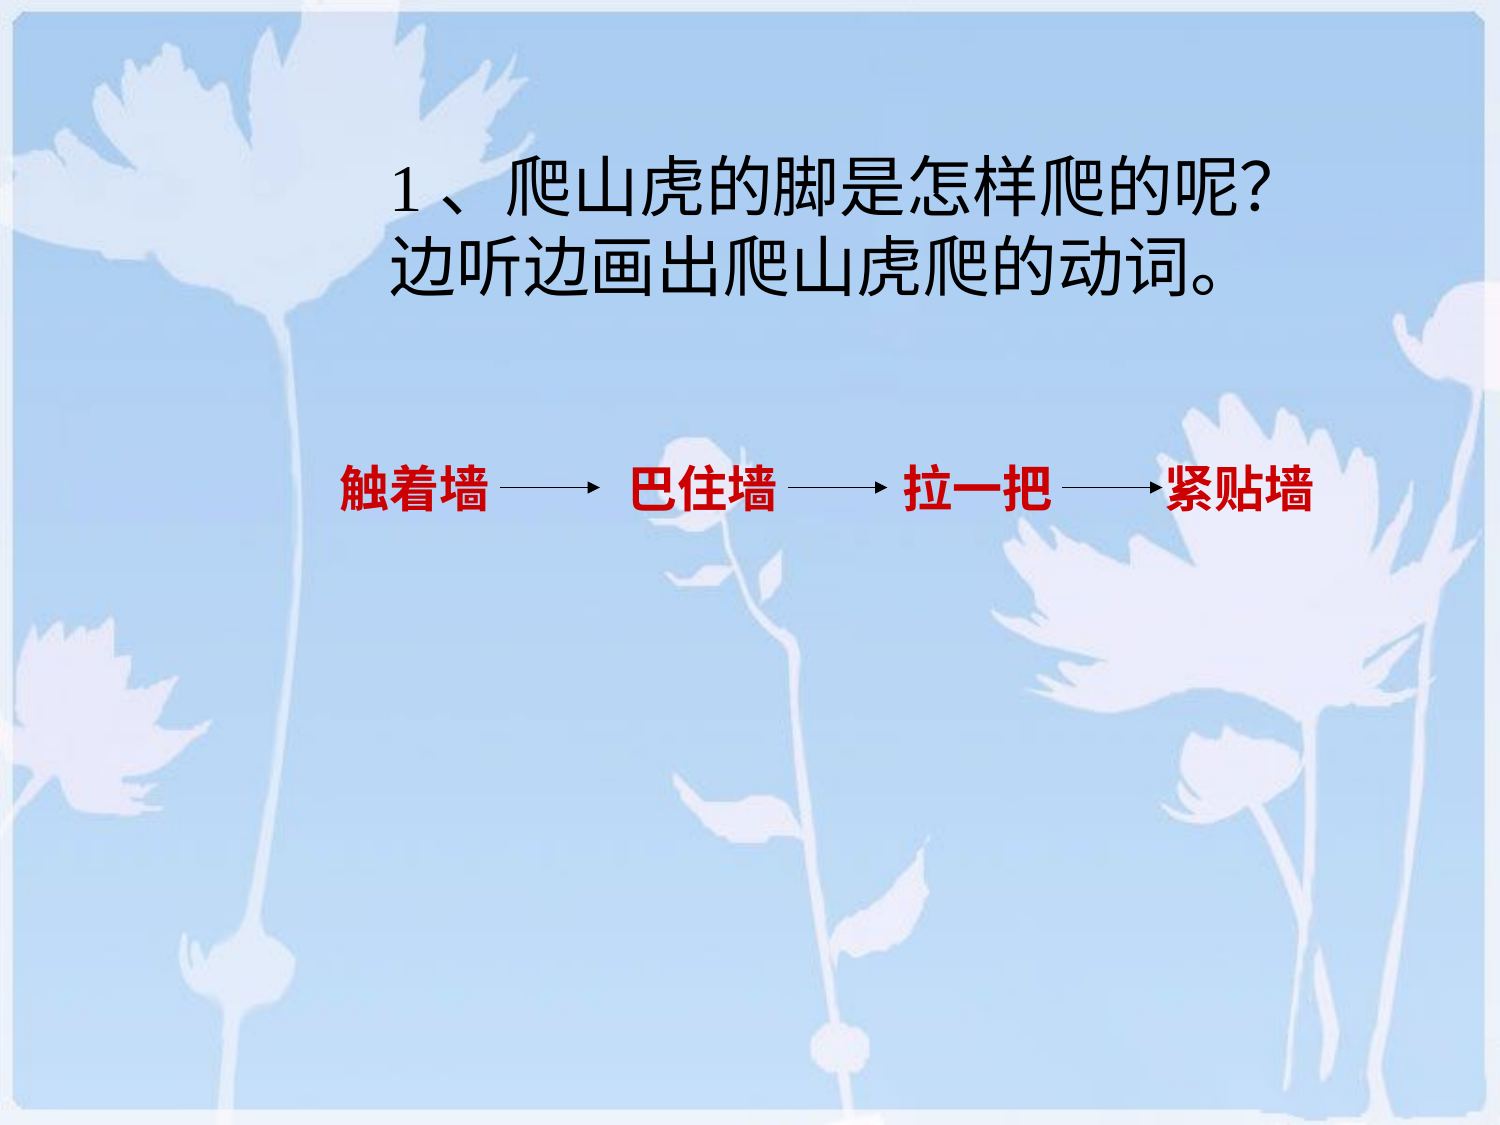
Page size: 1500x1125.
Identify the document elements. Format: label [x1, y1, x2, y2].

text_box [612, 449, 886, 526]
text_box [887, 449, 1188, 526]
picture [0, 0, 1500, 1125]
text_box [324, 449, 611, 526]
